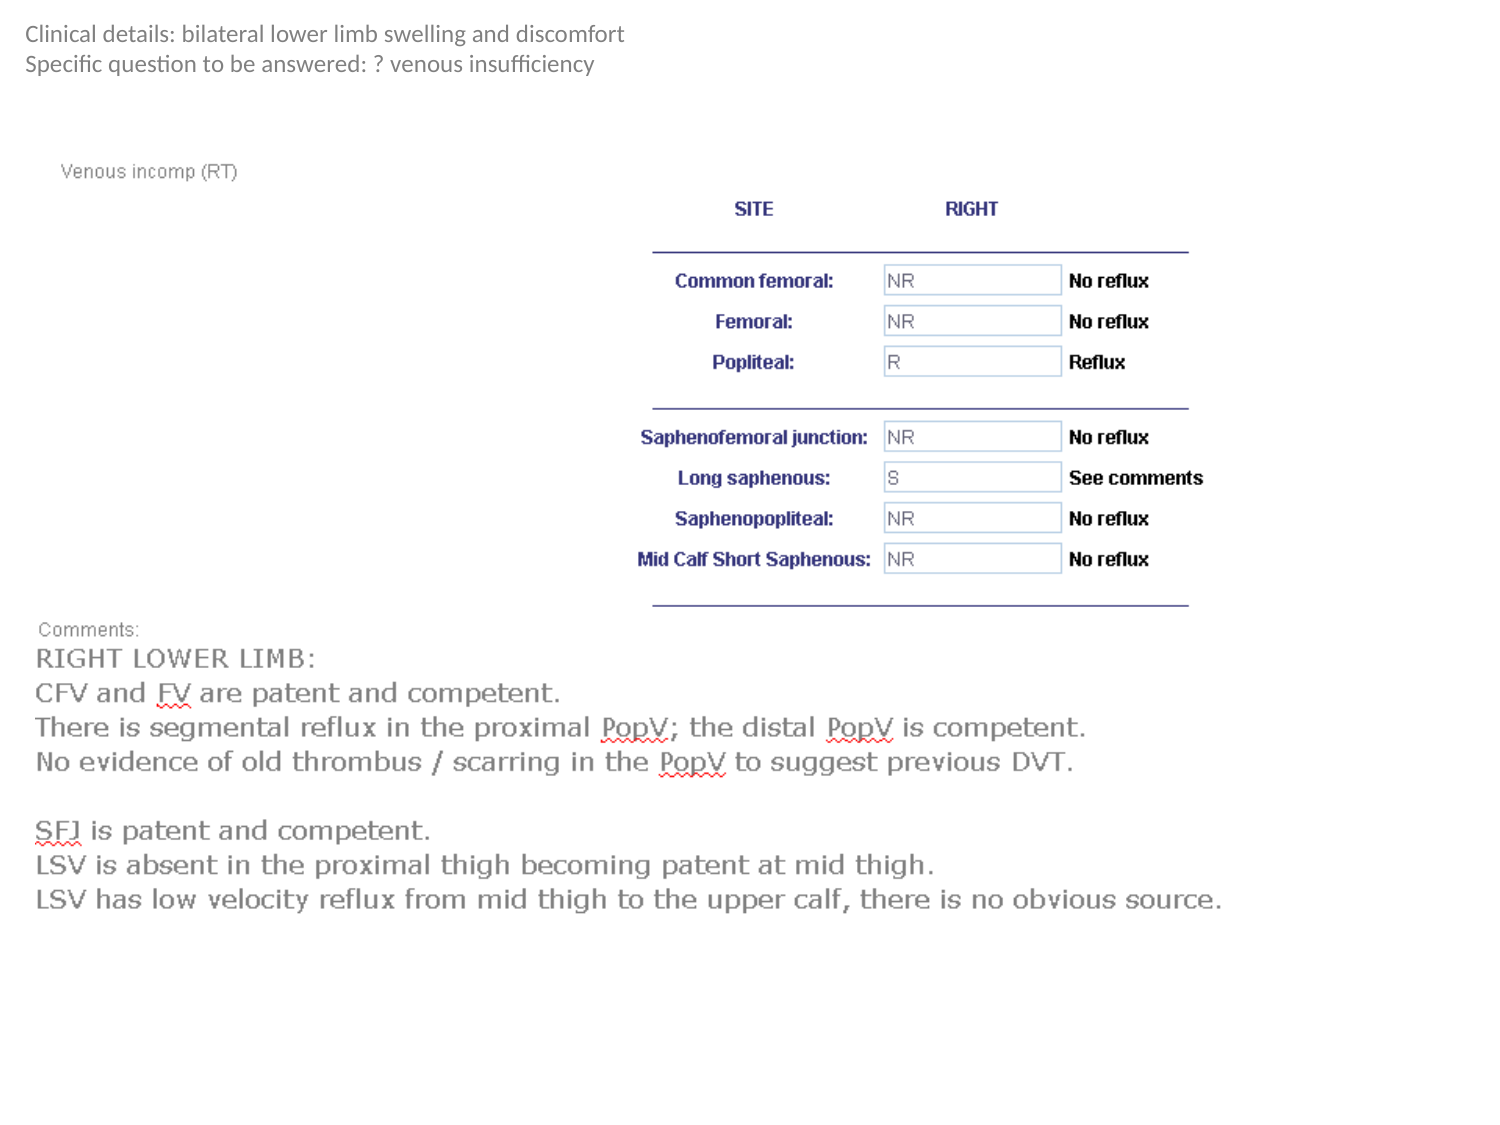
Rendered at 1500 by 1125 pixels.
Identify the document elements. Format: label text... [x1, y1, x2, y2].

text_box Clinical details: bilateral lower limb swelling and discomfort Specific question to be answered: ? venous insufficiency [10, 10, 761, 86]
picture [35, 155, 1247, 937]
